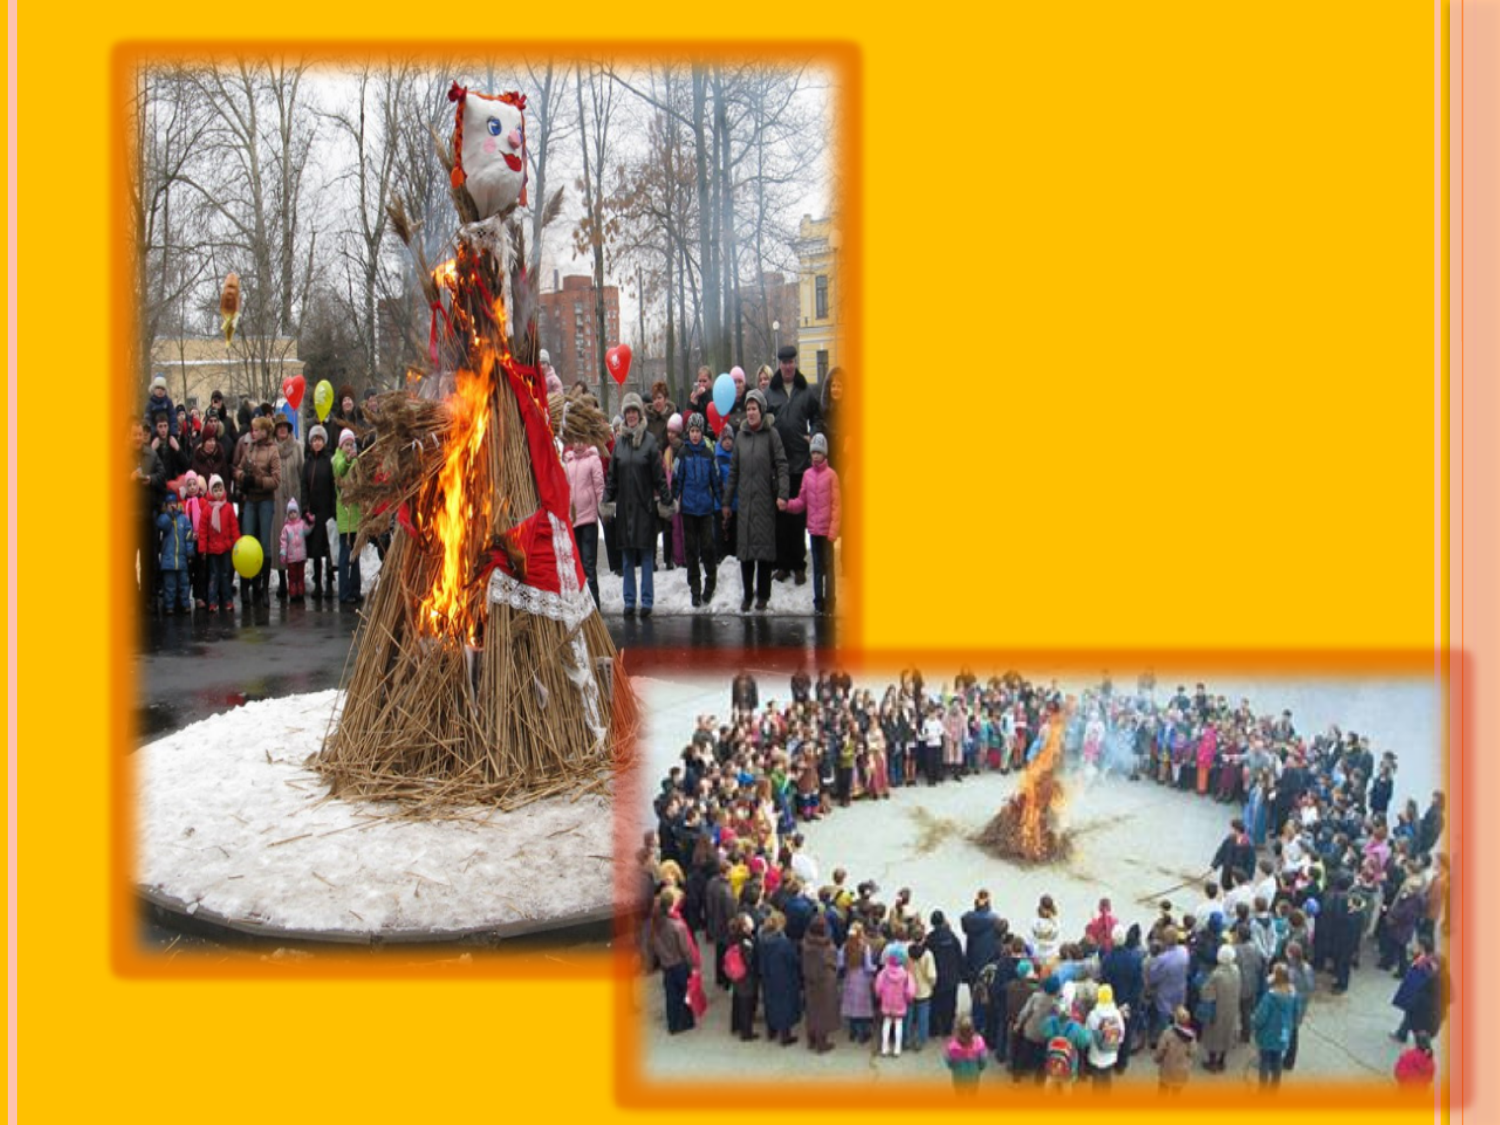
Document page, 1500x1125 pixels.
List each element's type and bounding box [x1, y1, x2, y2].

picture [116, 46, 1466, 1103]
